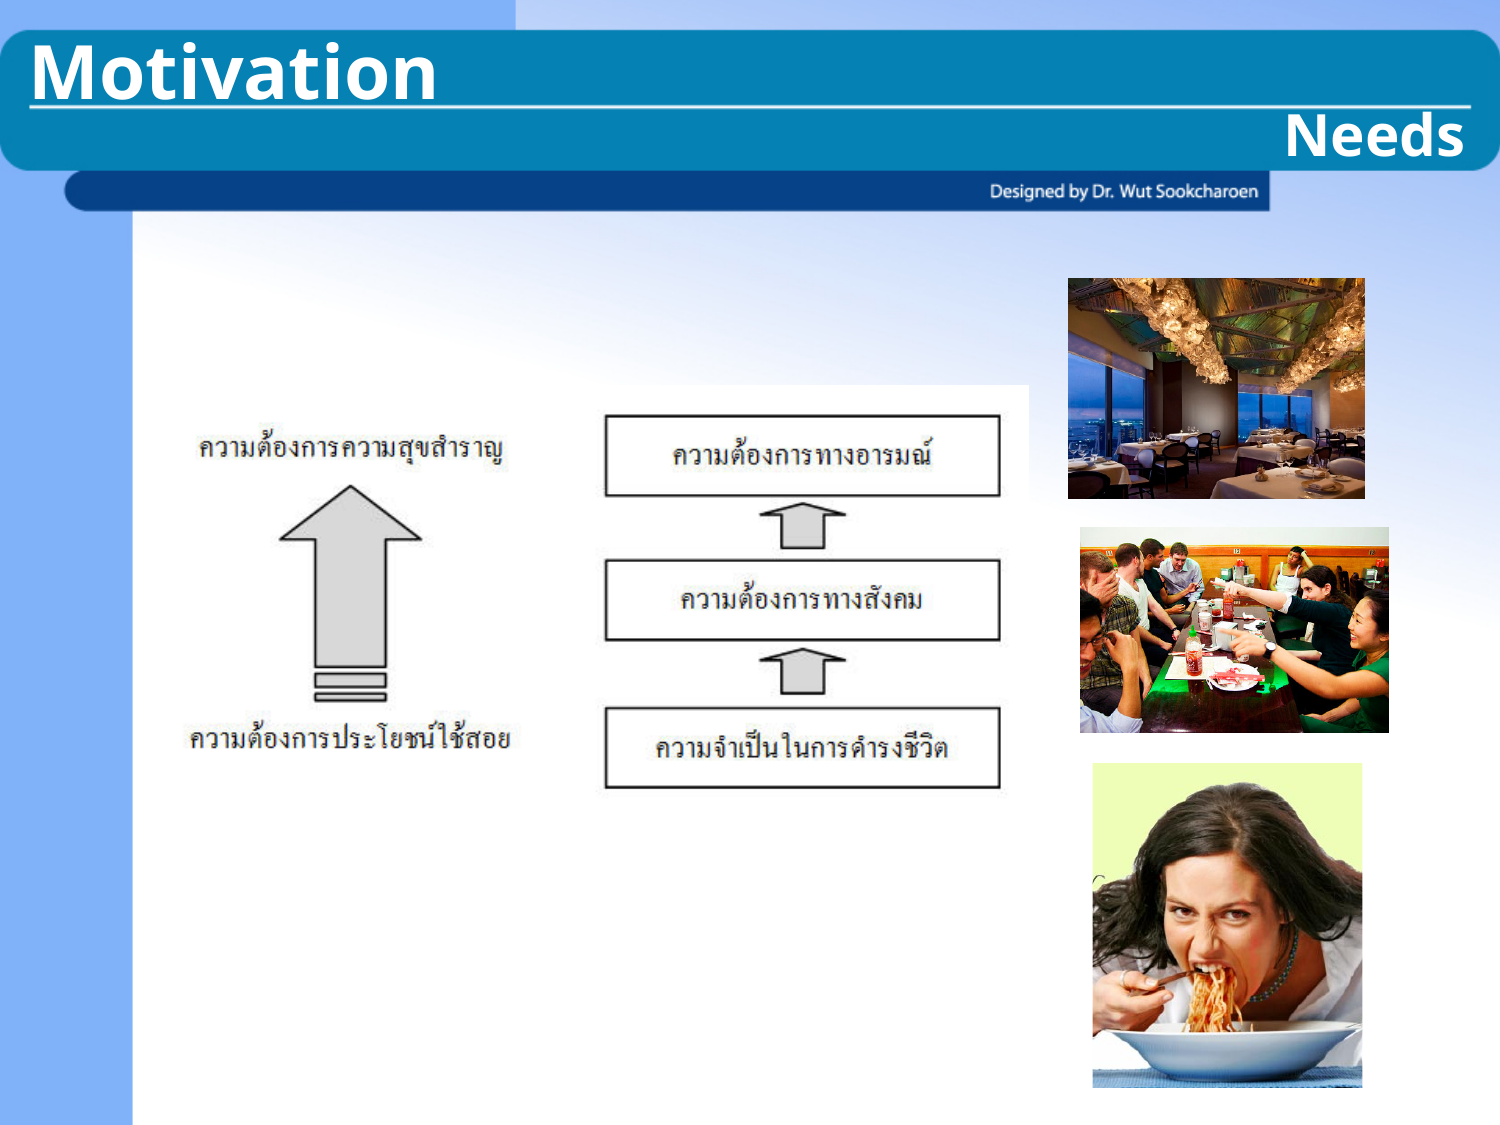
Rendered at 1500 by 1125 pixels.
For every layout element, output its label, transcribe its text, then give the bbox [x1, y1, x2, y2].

picture [0, 146, 1500, 1125]
text_box Motivation [13, 32, 1475, 107]
text_box Needs [37, 108, 1481, 172]
picture [0, 0, 1500, 54]
